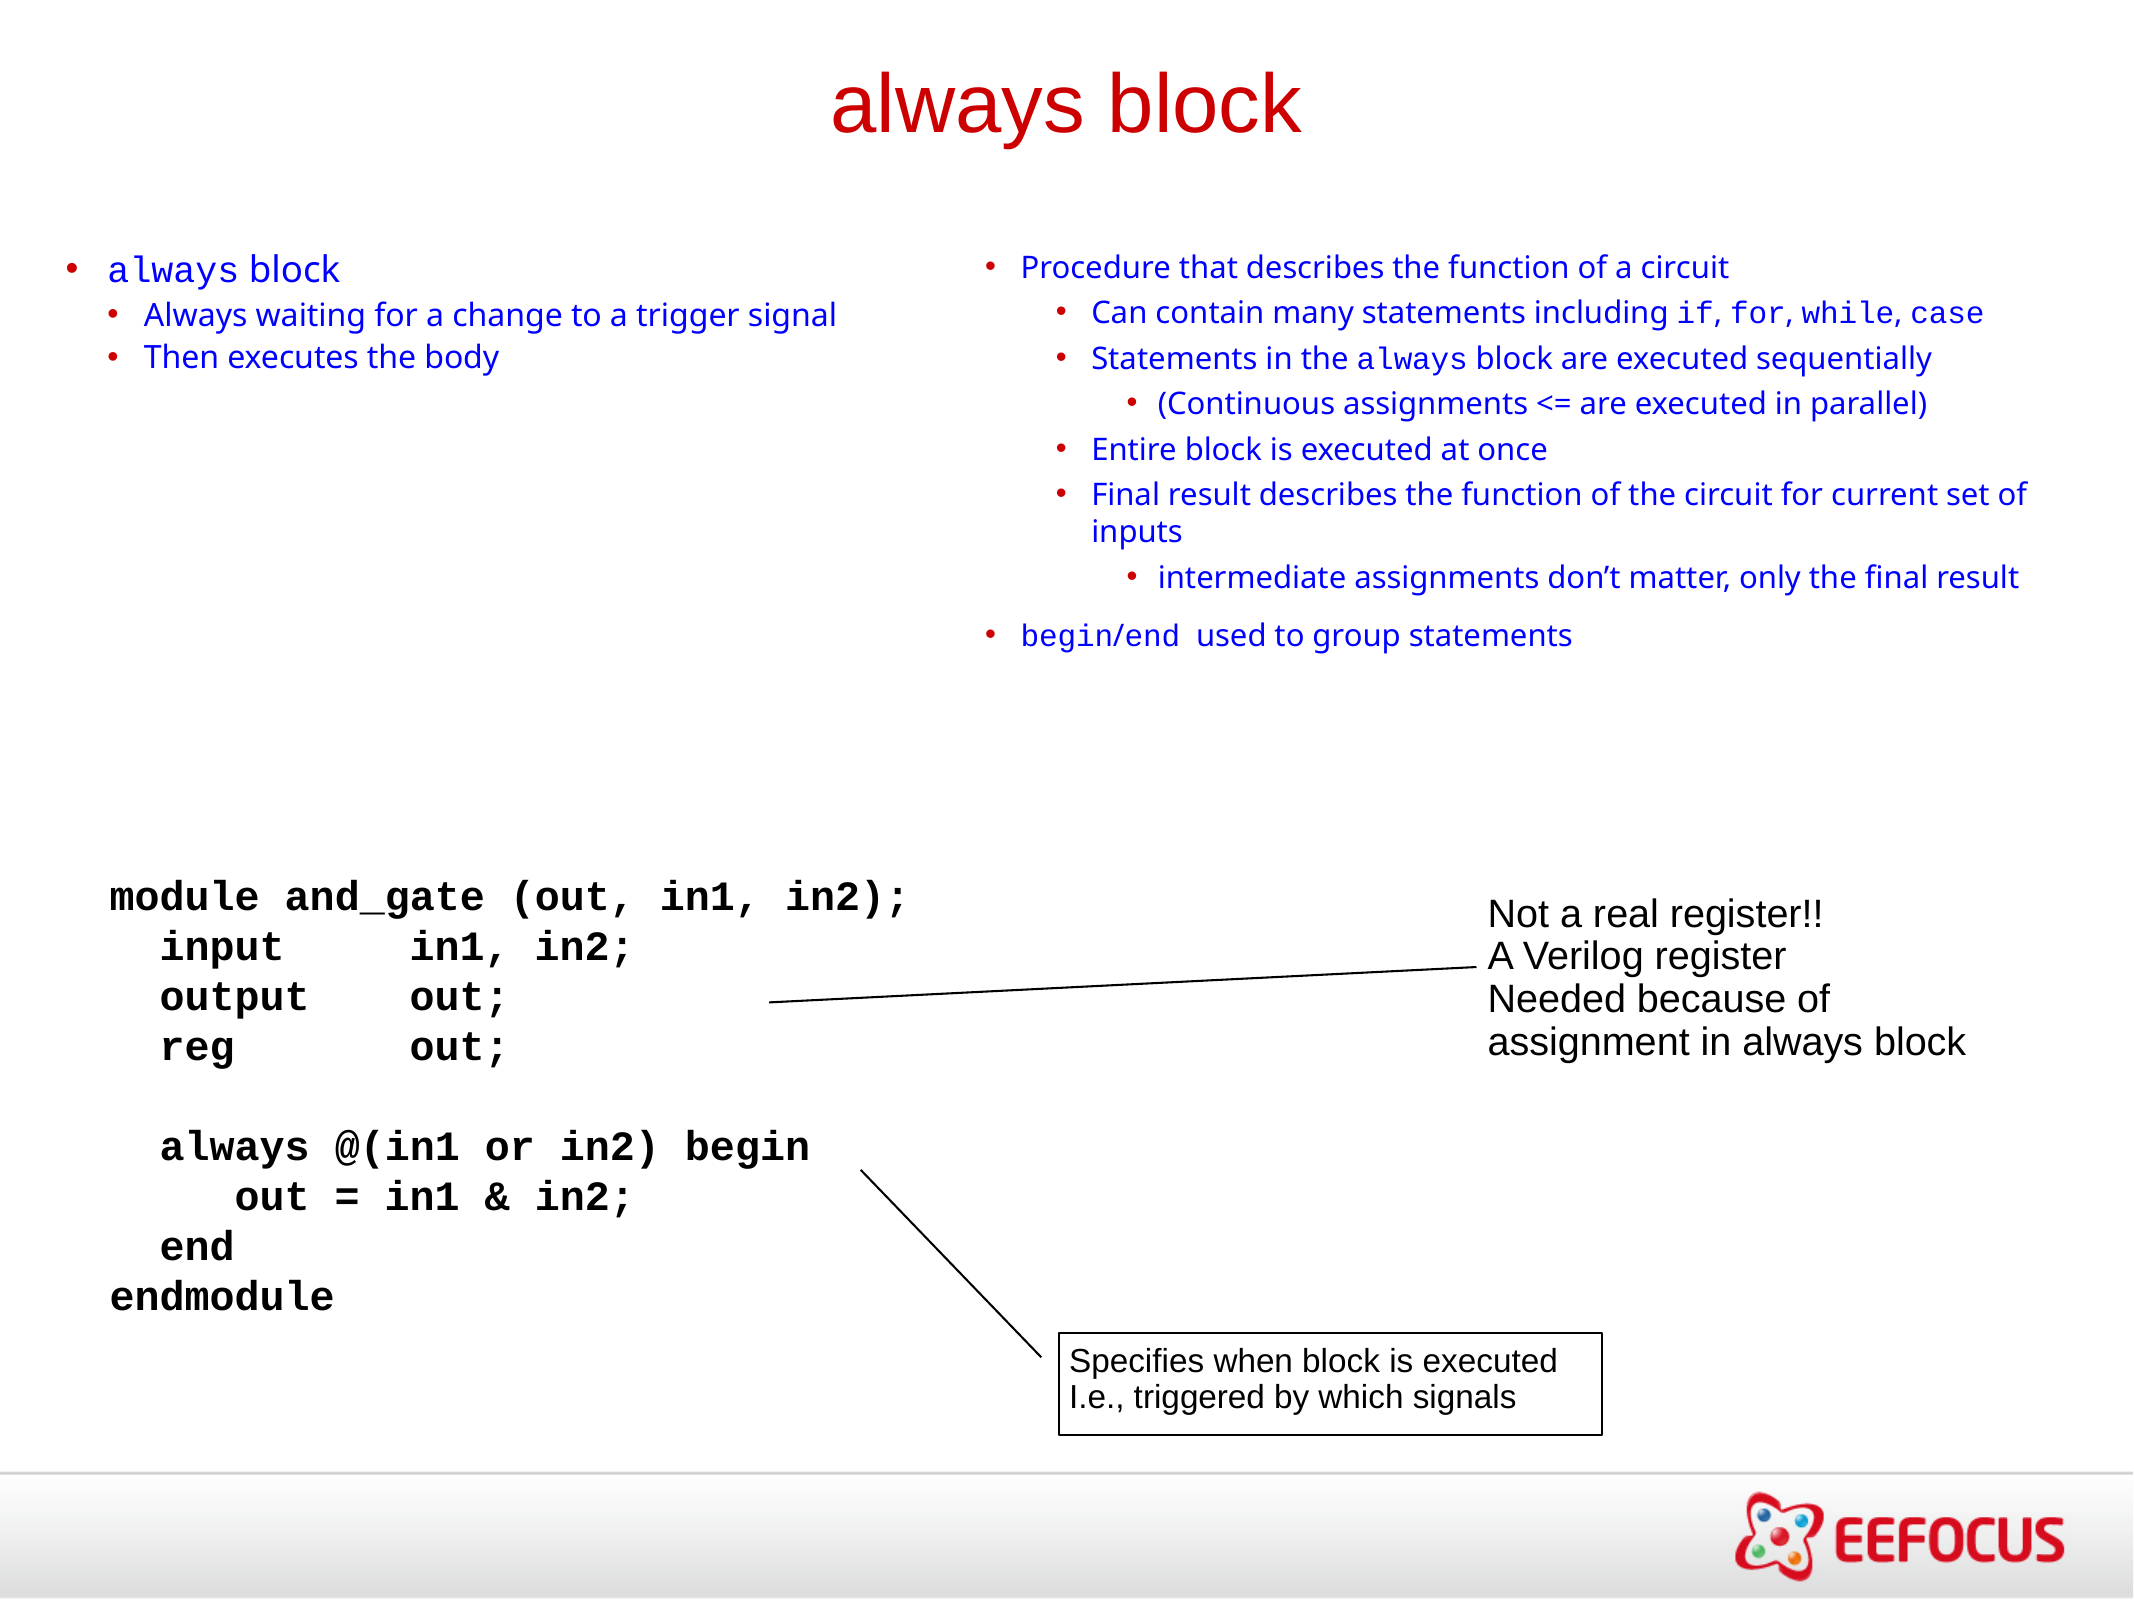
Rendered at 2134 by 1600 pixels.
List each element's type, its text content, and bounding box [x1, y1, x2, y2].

list always block Always waiting for a change to a trigger signal Then executes the body [54, 234, 1022, 412]
text_box Procedure that describes the function of a circuit Can contain many statements including if, for, while, case Statements in the always block are executed sequentially (Continuous assignments <= are executed in parallel) Entire block is executed at once Final result describes the function of the circuit for current set of inputs intermediate assignments don’t matter, only the final result begin/end used to group statements [974, 236, 2120, 725]
picture [0, 0, 2134, 1600]
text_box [860, 1169, 2004, 1436]
text_box Not a real register!! A Verilog register Needed because of assignment in always block [1477, 882, 2031, 1087]
text_box module and_gate (out, in1, in2); input in1, in2; output out; reg out; always @(in1 or in2) begin out = in1 & in2; end endmodule [105, 864, 915, 1374]
title always block [106, 2, 2028, 197]
